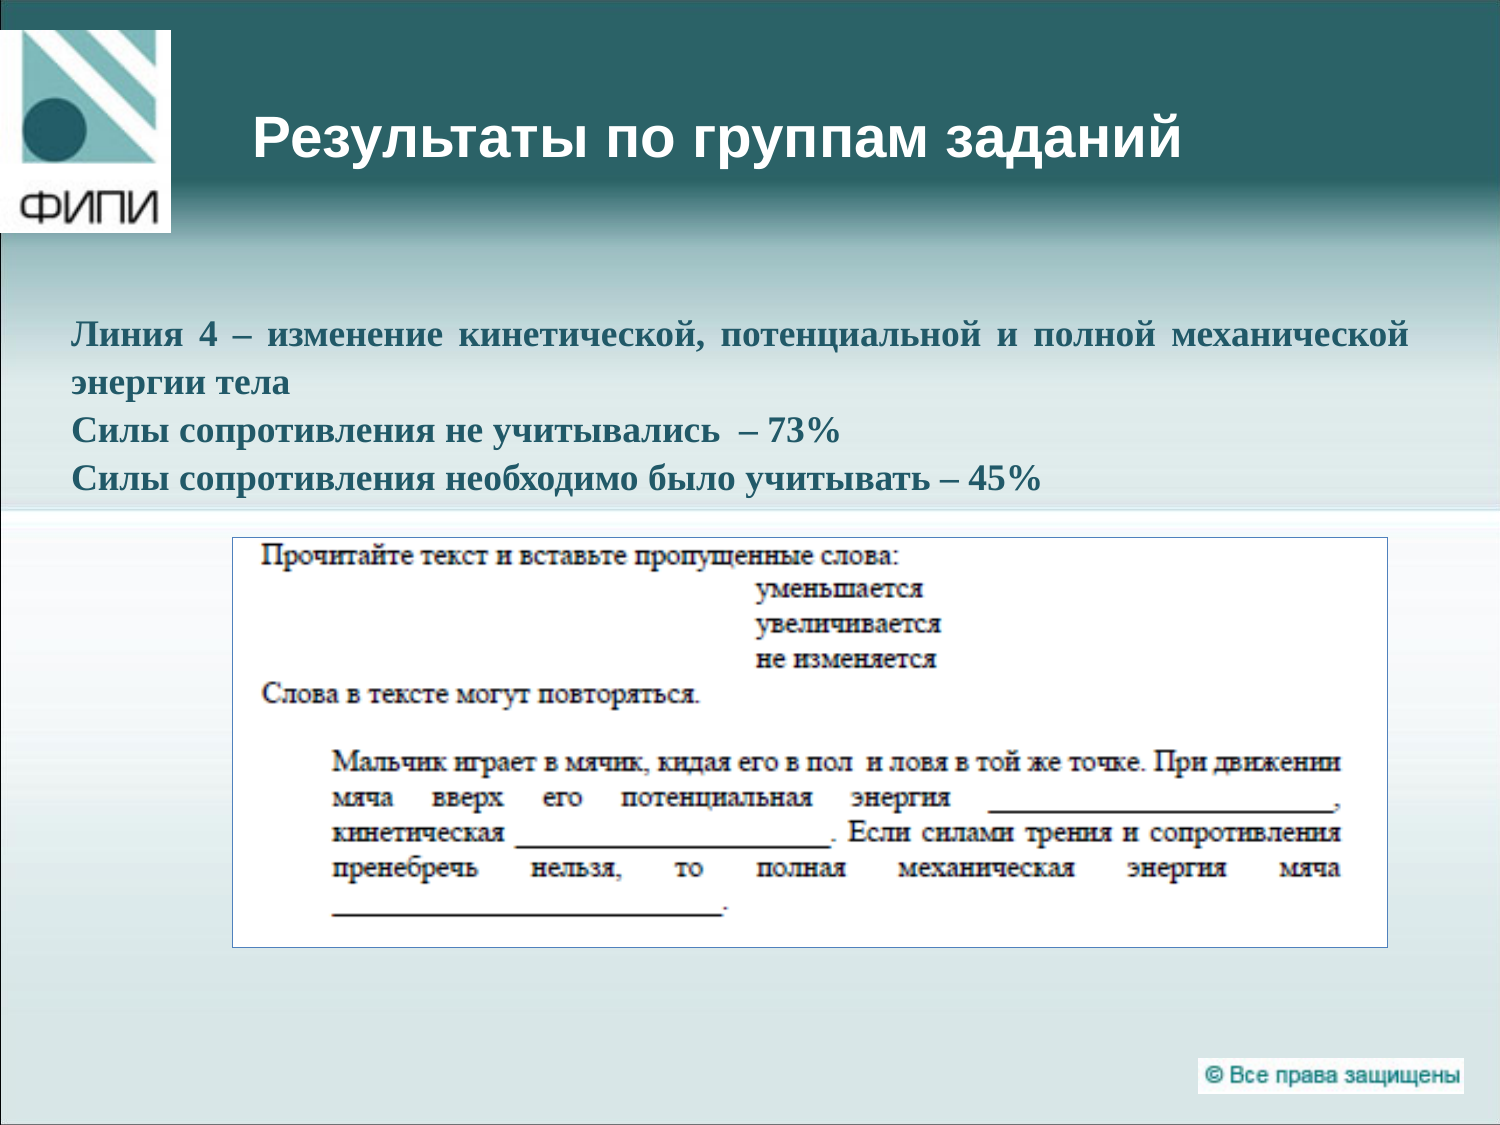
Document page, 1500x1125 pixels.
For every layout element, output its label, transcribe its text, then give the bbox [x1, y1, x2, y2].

picture [0, 0, 1500, 1125]
title Результаты по группам заданий [252, 36, 1425, 242]
text_box Линия 4 – изменение кинетической, потенциальной и полной механической энергии тела Силы сопротивления не учитывались – 73% Силы сопротивления необходимо было учитывать – 45% [56, 298, 1425, 1099]
